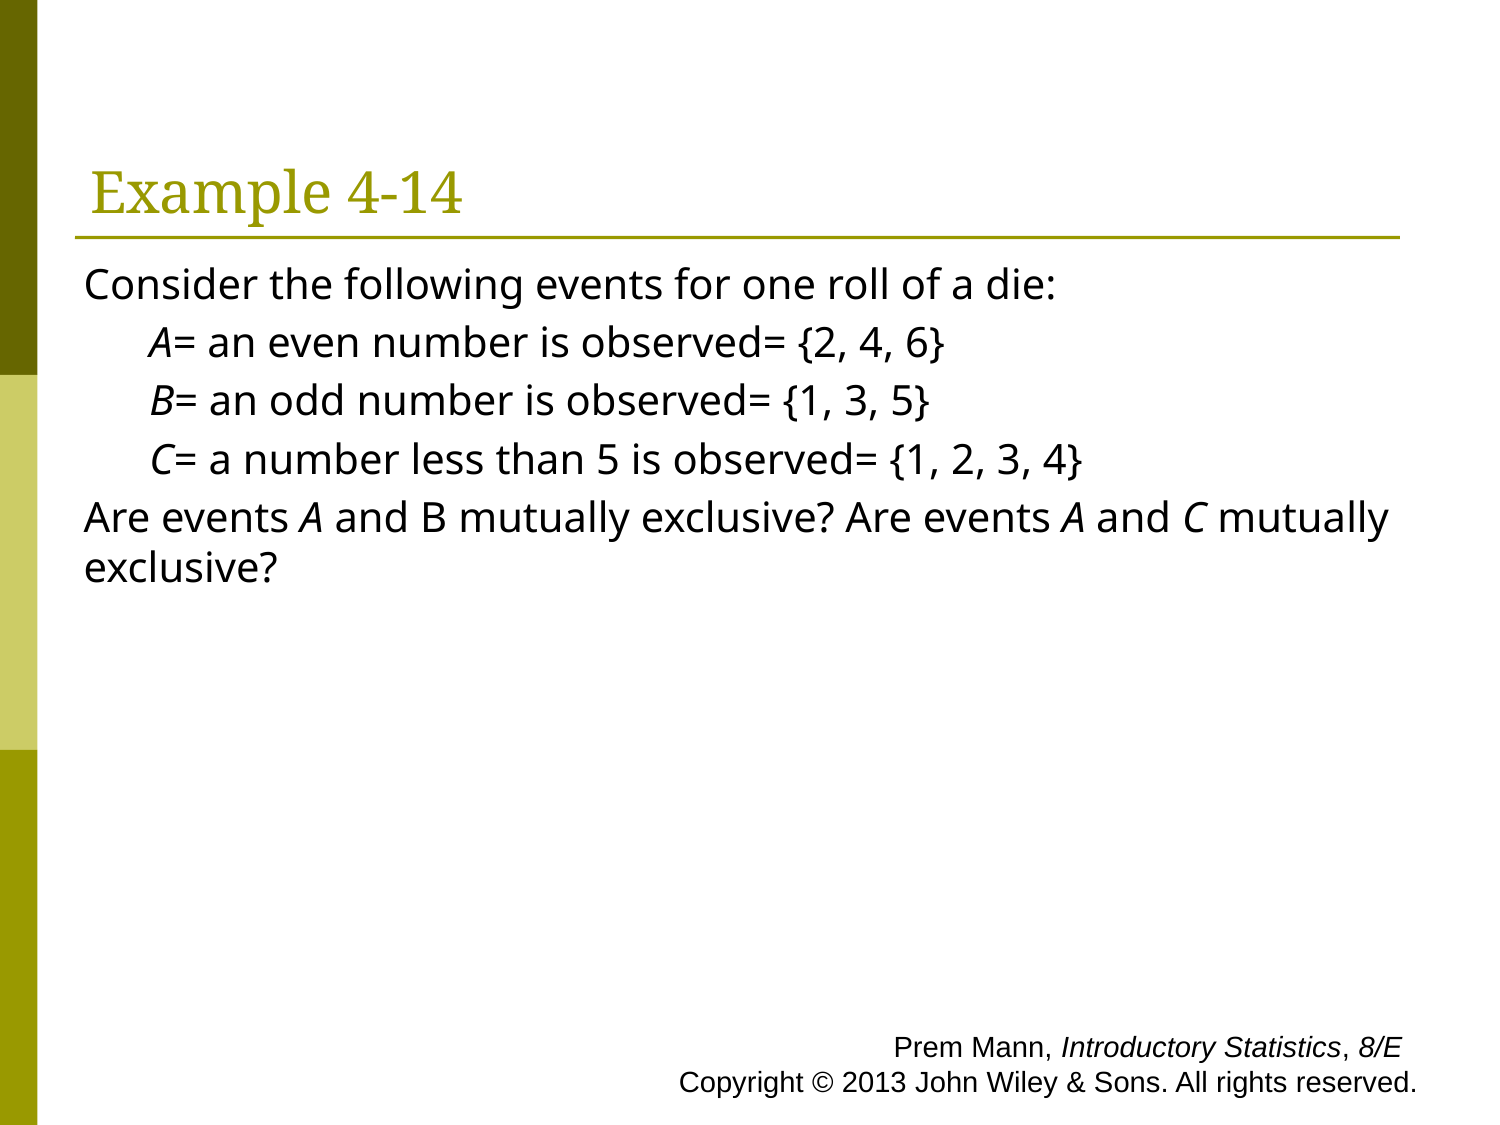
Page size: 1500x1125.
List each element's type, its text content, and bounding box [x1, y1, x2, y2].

list Consider the following events for one roll of a die: A= an even number is observed= {2, 4, 6} B= an odd number is observed= {1, 3, 5} C= a number less than 5 is observed= {1, 2, 3, 4} Are events A and B mutually exclusive? Are events A and C mutually exclusive? [12, 249, 1500, 925]
title Example 4-14 [75, 45, 1425, 233]
text_box Prem Mann, Introductory Statistics, 8/E Copyright © 2013 John Wiley & Sons. All rights reserved. [664, 1020, 1449, 1106]
